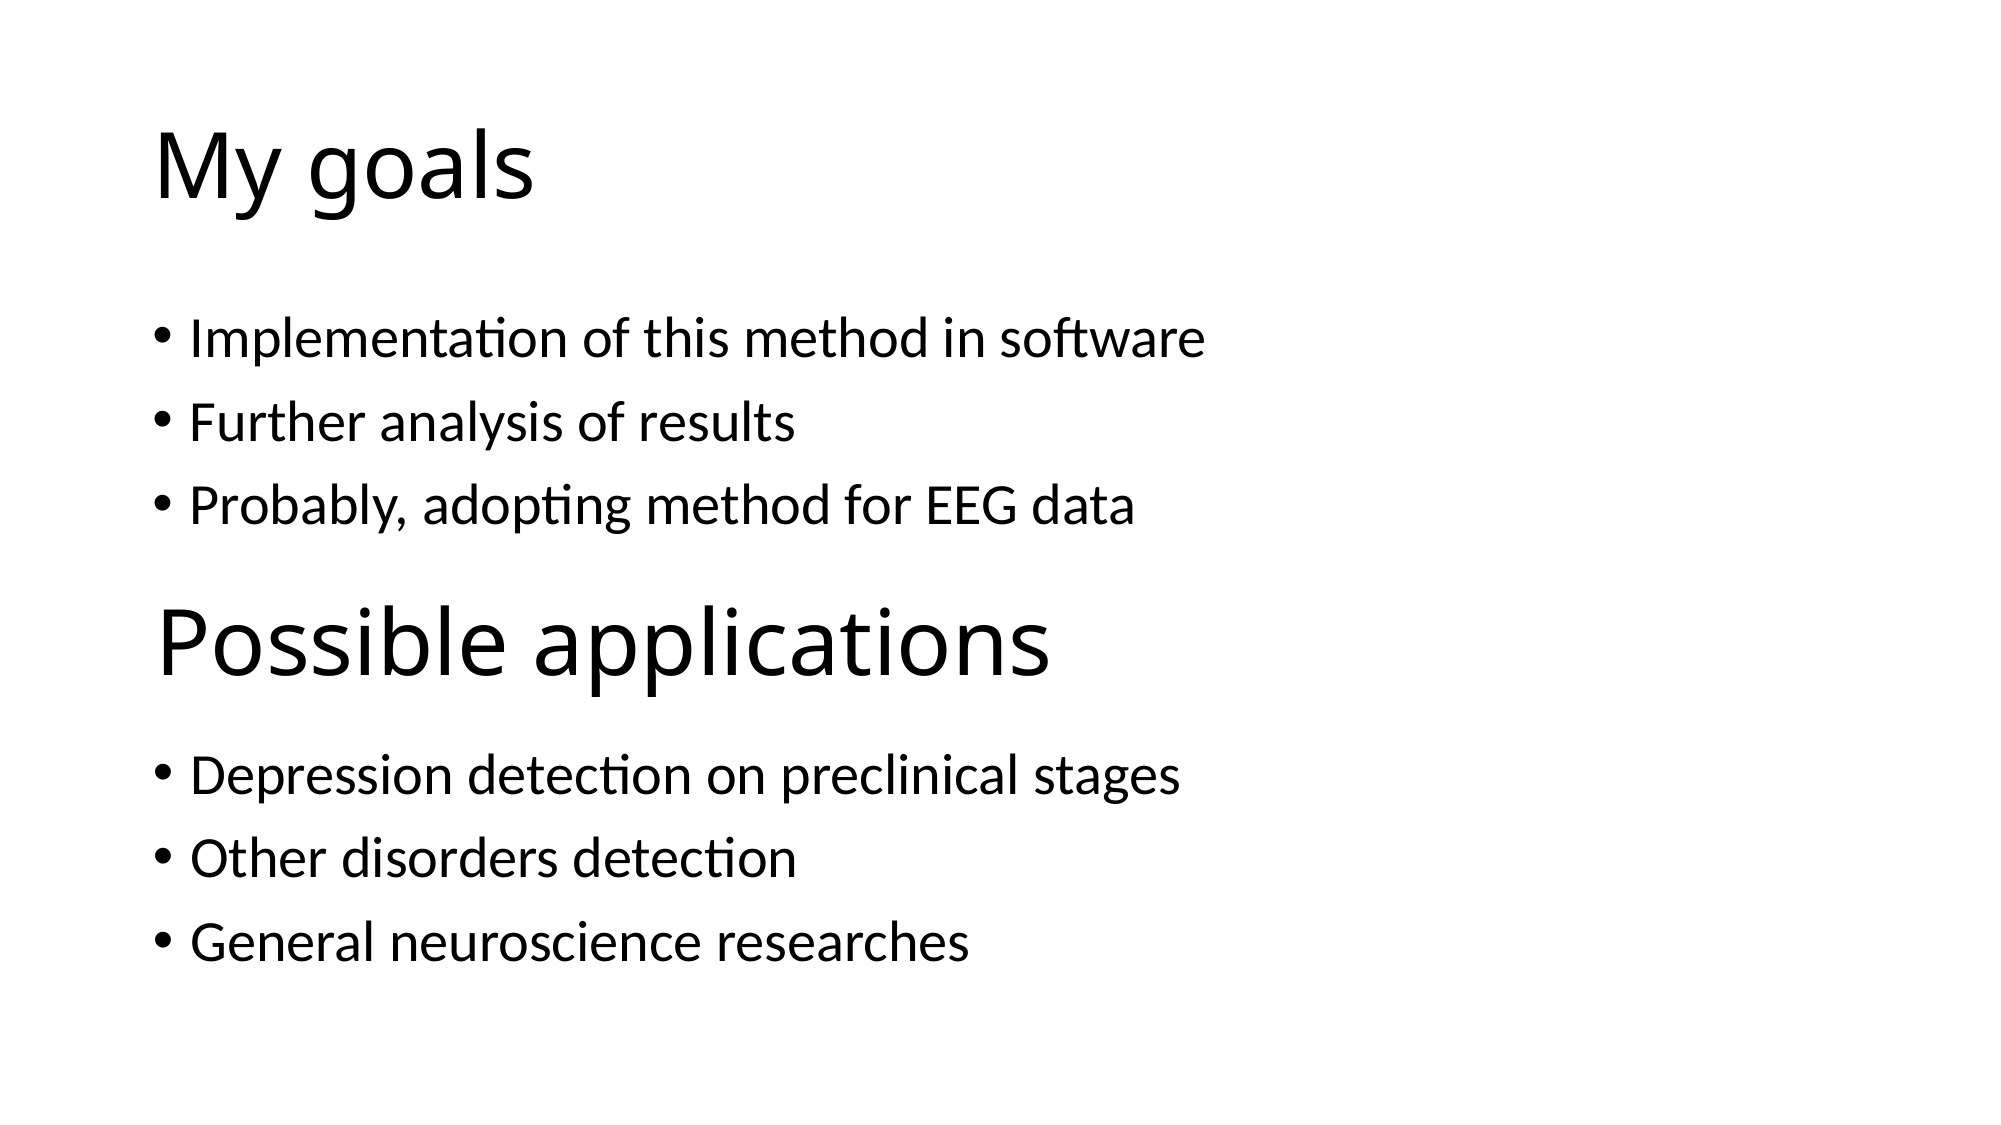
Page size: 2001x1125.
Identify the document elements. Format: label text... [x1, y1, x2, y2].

title My goals [137, 59, 1863, 278]
text_box Depression detection on preclinical stages Other disorders detection General neuroscience researches [137, 736, 1863, 1033]
text_box Possible applications [140, 537, 1866, 755]
list Implementation of this method in software Further analysis of results Probably, adopting method for EEG data [137, 299, 1863, 596]
